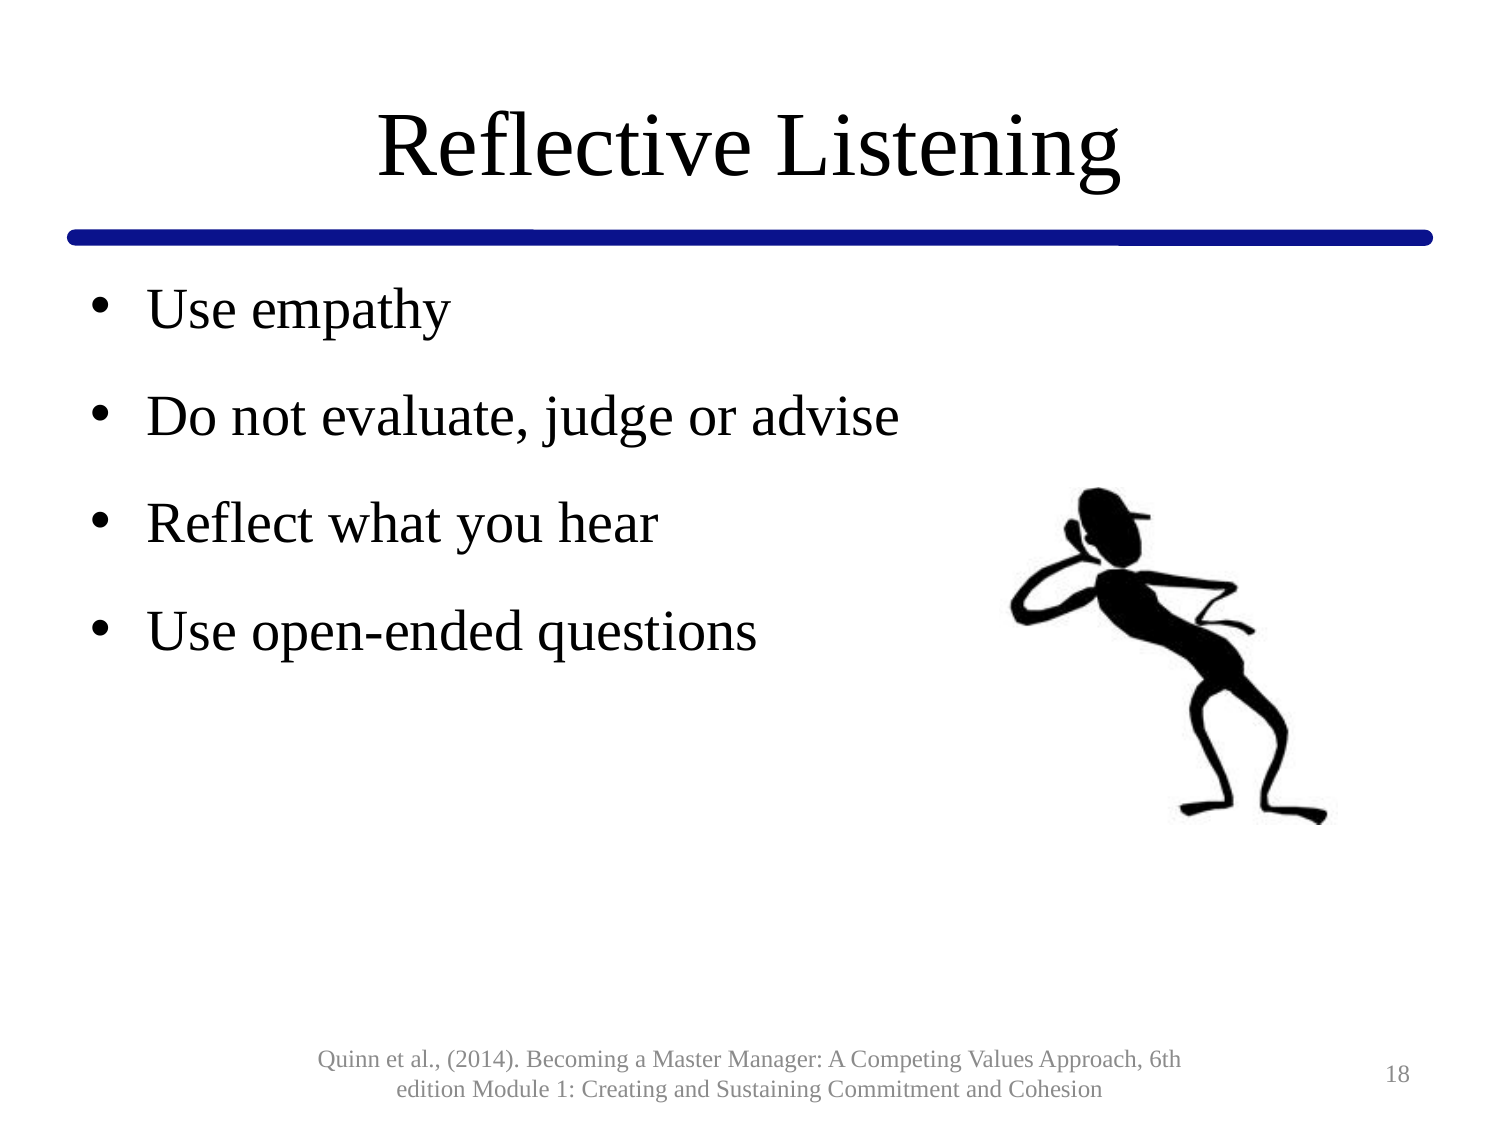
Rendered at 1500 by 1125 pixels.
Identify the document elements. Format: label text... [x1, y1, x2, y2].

slide_number 18 [1074, 1042, 1425, 1103]
title Reflective Listening [75, 45, 1425, 233]
list Use empathy Do not evaluate, judge or advise Reflect what you hear Use open-ended questions [75, 262, 1425, 1005]
footer Quinn et al., (2014). Becoming a Master Manager: A Competing Values Approach, 6th edition Module 1: Creating and Sustaining Commitment and Cohesion [275, 1042, 1074, 1103]
picture [999, 487, 1338, 826]
